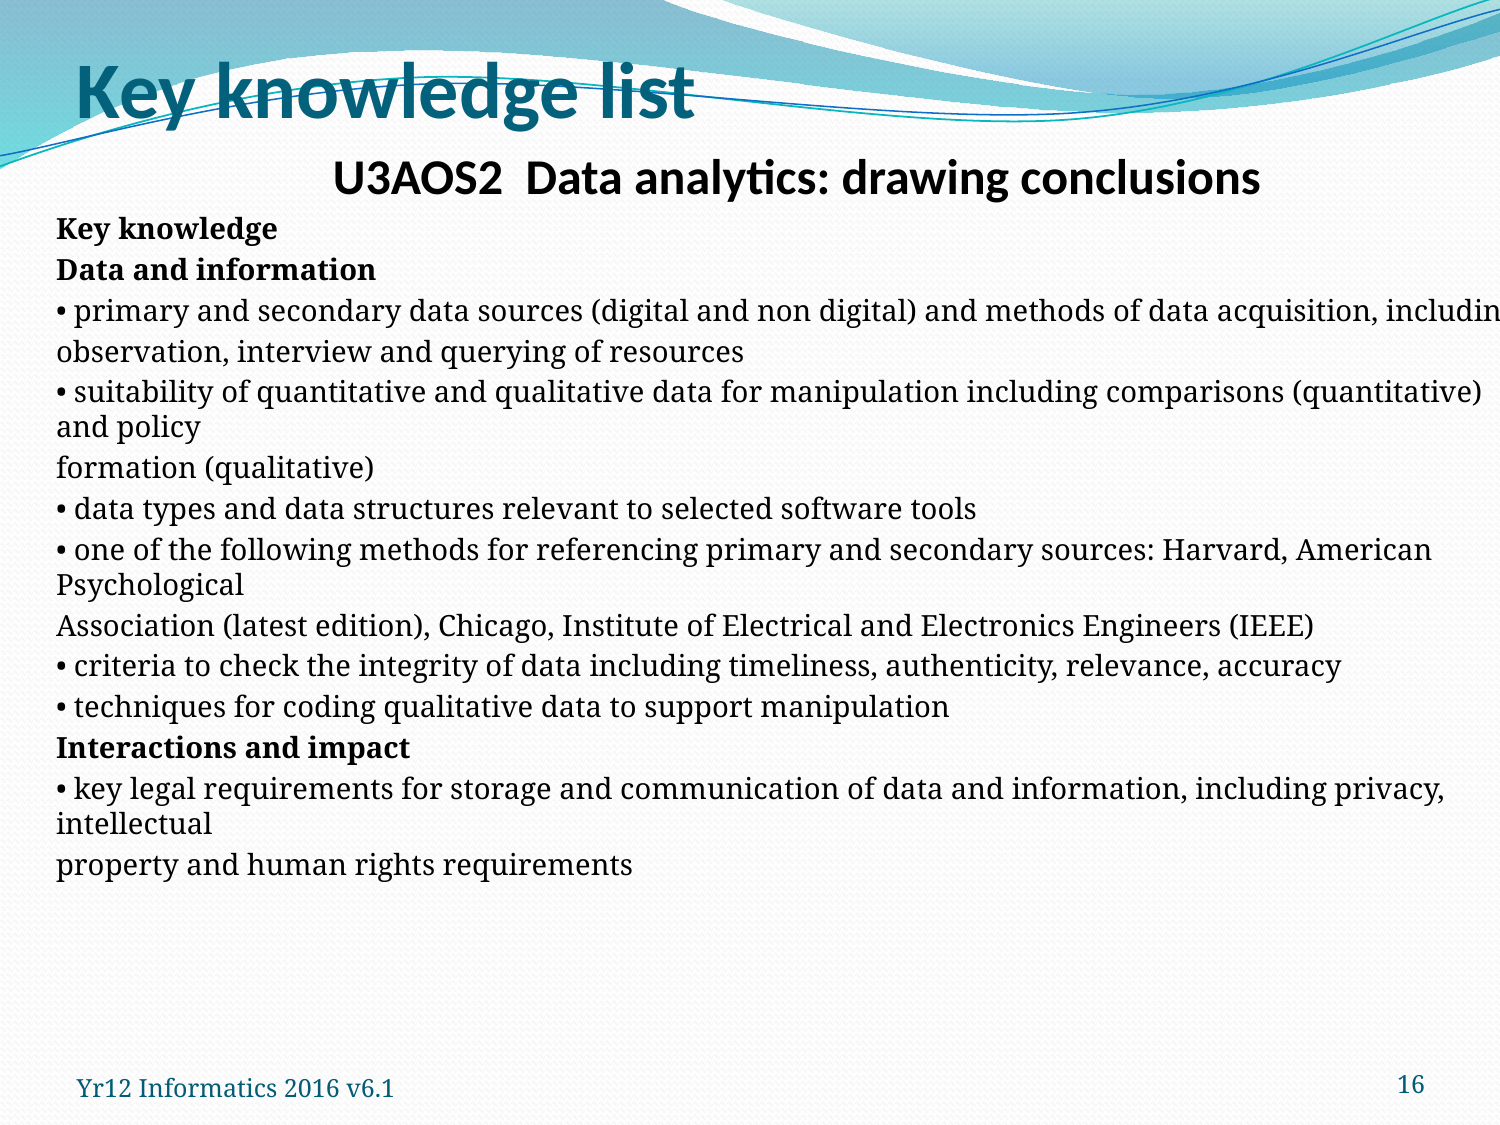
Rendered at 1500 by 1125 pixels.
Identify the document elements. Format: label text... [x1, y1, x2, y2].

slide_number 16 [1299, 1042, 1425, 1103]
list U3AOS2 Data analytics: drawing conclusions Key knowledge Data and information • primary and secondary data sources (digital and non digital) and methods of data acquisition, including observation, interview and querying of resources • suitability of quantitative and qualitative data for manipulation including comparisons (quantitative) and policy formation (qualitative) • data types and data structures relevant to selected software tools • one of the following methods for referencing primary and secondary sources: Harvard, American Psychological Association (latest edition), Chicago, Institute of Electrical and Electronics Engineers (IEEE) • criteria to check the integrity of data including timeliness, authenticity, relevance, accuracy • techniques for coding qualitative data to support manipulation Interactions and impact • key legal requirements for storage and communication of data and information, including privacy, intellectual property and human rights requirements [41, 137, 1500, 1024]
title Key knowledge list [76, 30, 1427, 135]
footer Yr12 Informatics 2016 v6.1 [76, 1046, 627, 1107]
